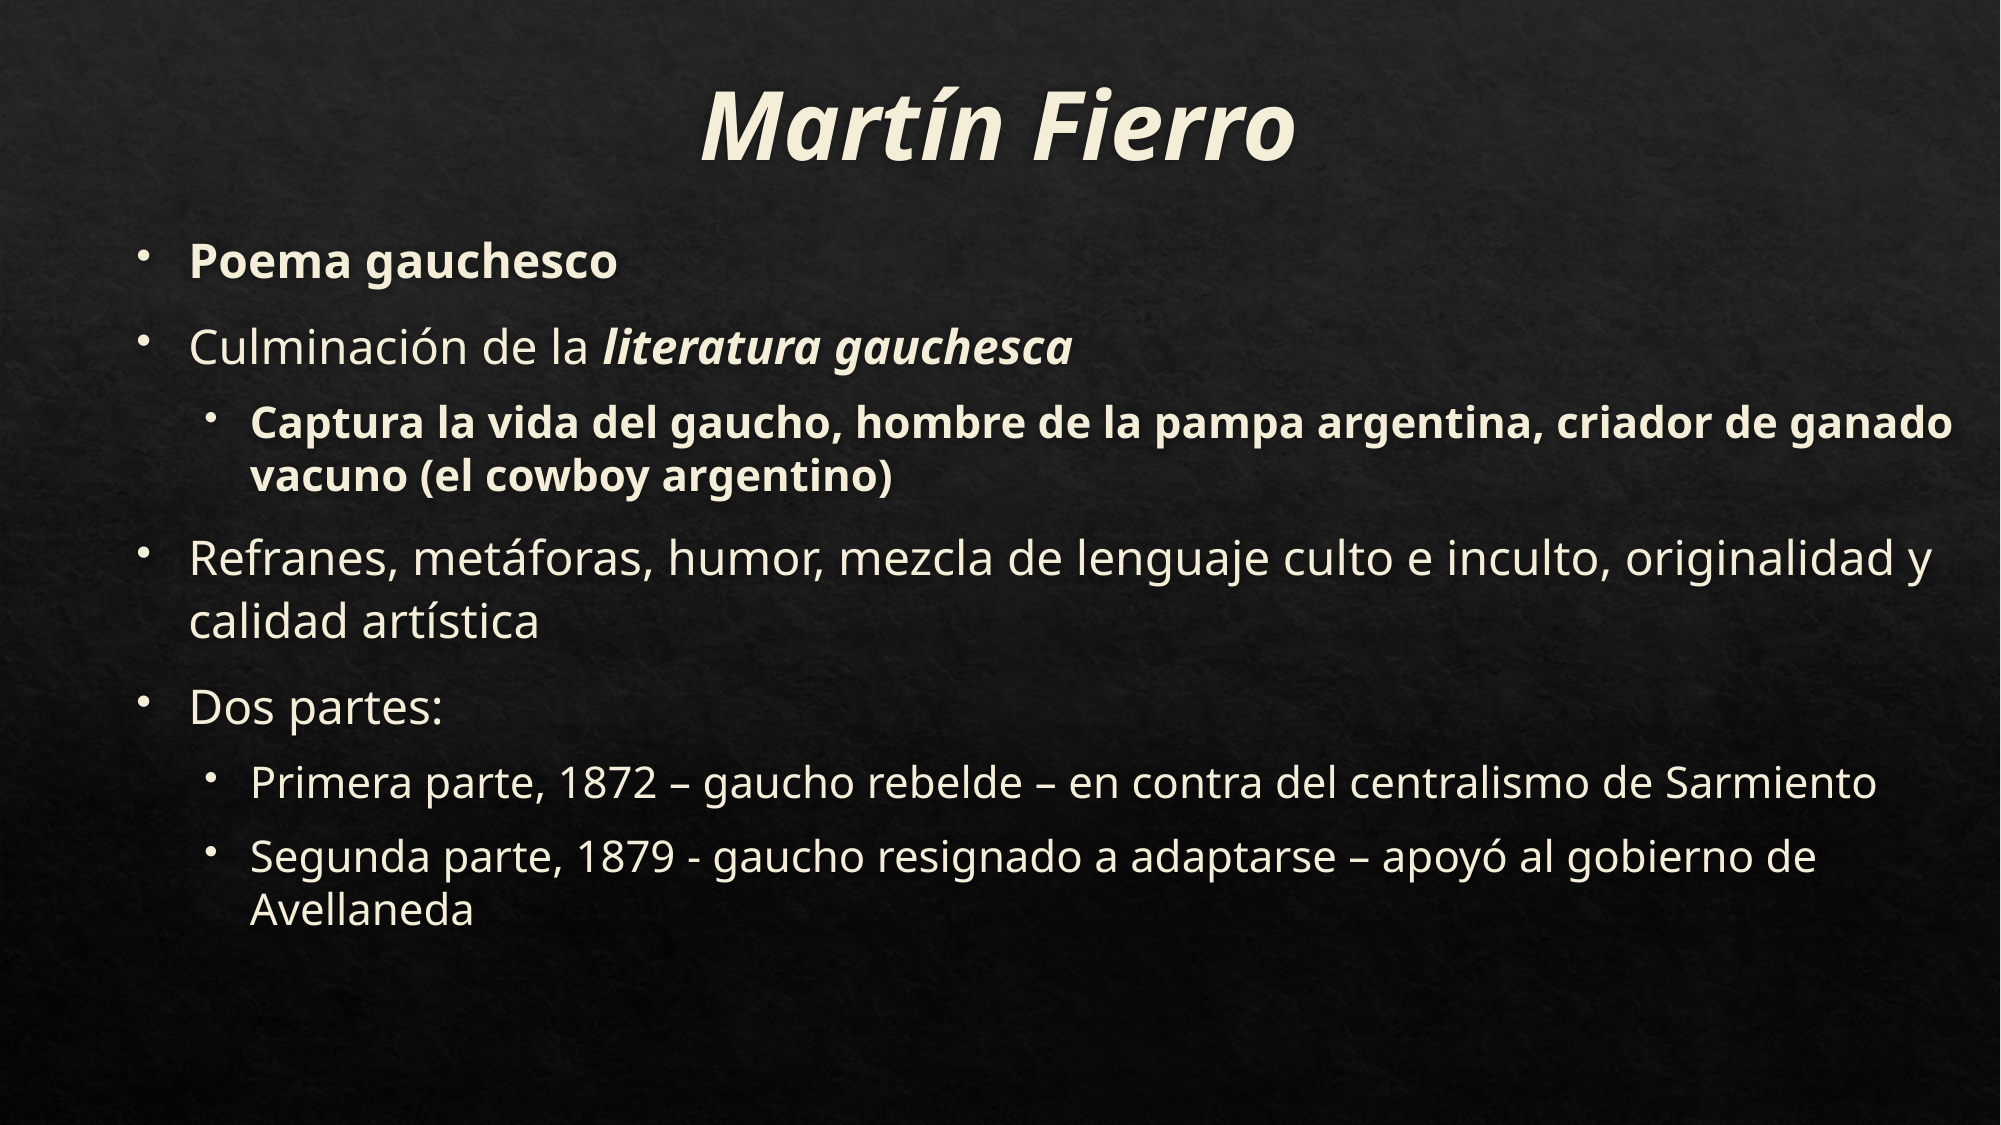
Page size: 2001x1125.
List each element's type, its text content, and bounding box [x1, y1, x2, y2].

title Martín Fierro [149, 17, 1849, 213]
list Poema gauchesco Culminación de la literatura gauchesca Captura la vida del gaucho, hombre de la pampa argentina, criador de ganado vacuno (el cowboy argentino) Refranes, metáforas, humor, mezcla de lenguaje culto e inculto, originalidad y calidad artística Dos partes: Primera parte, 1872 – gaucho rebelde – en contra del centralismo de Sarmiento Segunda parte, 1879 - gaucho resignado a adaptarse – apoyó al gobierno de Avellaneda [116, 217, 2000, 1108]
